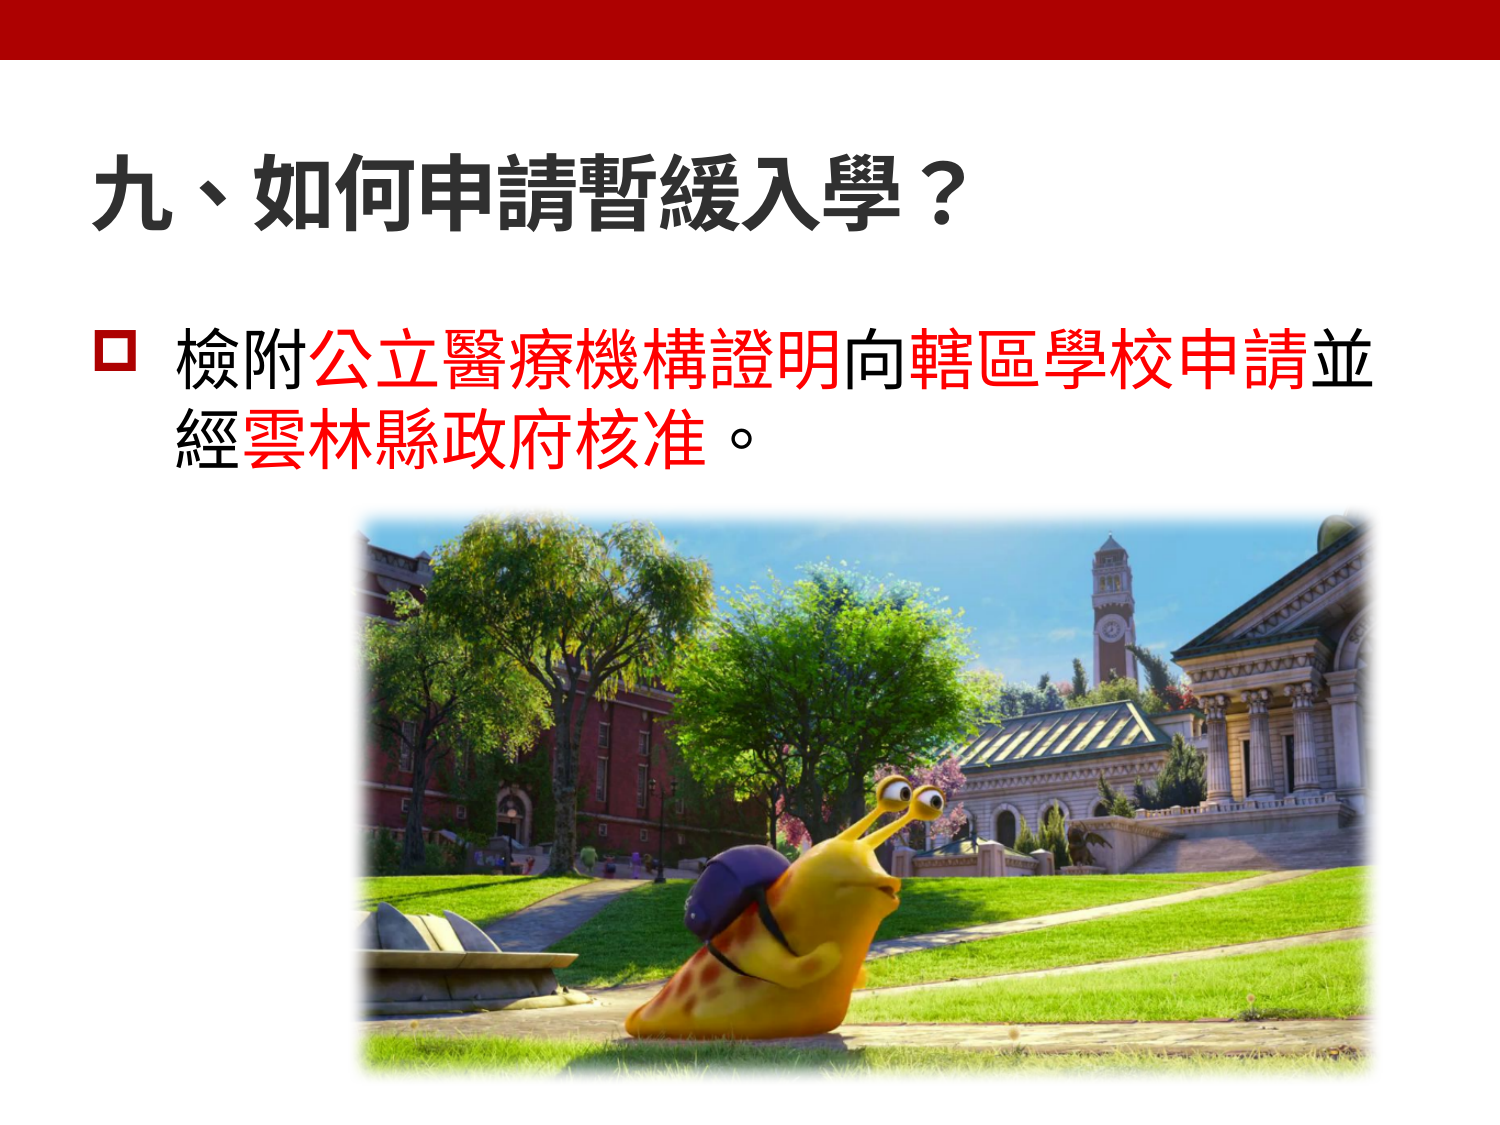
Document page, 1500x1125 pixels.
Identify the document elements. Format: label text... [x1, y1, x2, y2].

title 九、如何申請暫緩入學？ [75, 66, 1425, 310]
list 檢附公立醫療機構證明向轄區學校申請並經雲林縣政府核准。 [75, 310, 1425, 988]
picture [348, 503, 1383, 1086]
